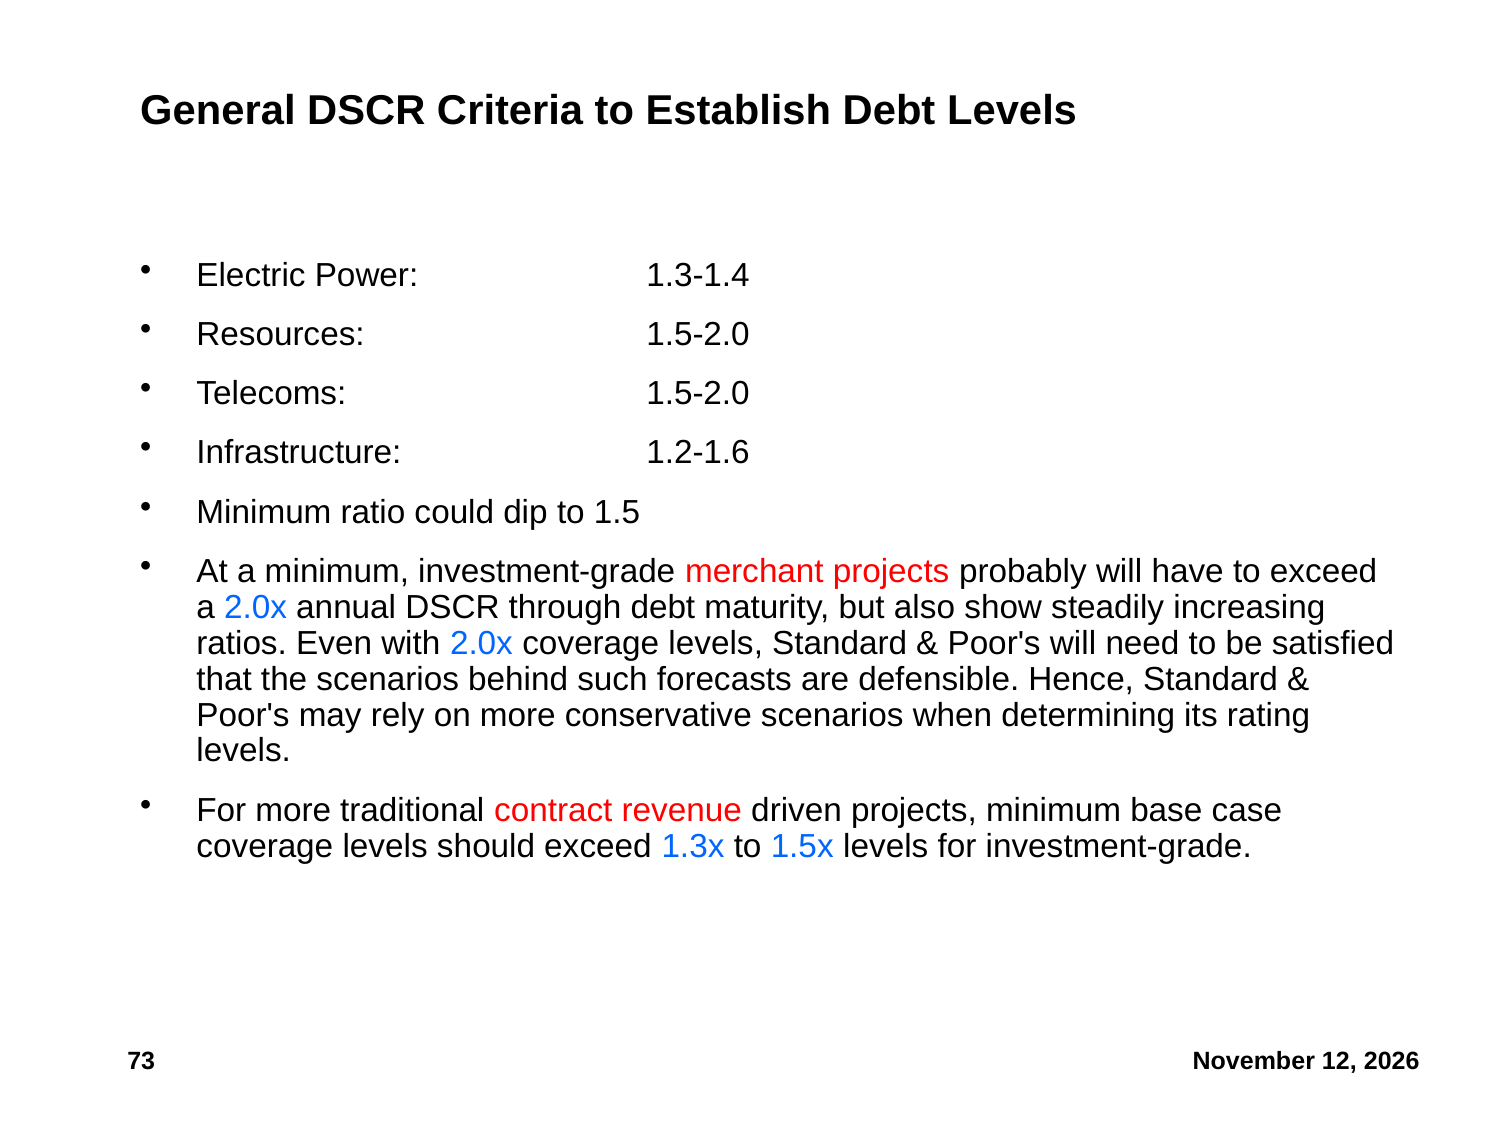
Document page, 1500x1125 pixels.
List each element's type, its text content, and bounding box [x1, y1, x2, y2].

list Electric Power: 1.3-1.4 Resources: 1.5-2.0 Telecoms: 1.5-2.0 Infrastructure: 1.2-1.6 Minimum ratio could dip to 1.5 At a minimum, investment-grade merchant projects probably will have to exceed a 2.0x annual DSCR through debt maturity, but also show steadily increasing ratios. Even with 2.0x coverage levels, Standard & Poor's will need to be satisfied that the scenarios behind such forecasts are defensible. Hence, Standard & Poor's may rely on more conservative scenarios when determining its rating levels. For more traditional contract revenue driven projects, minimum base case coverage levels should exceed 1.3x to 1.5x levels for investment-grade. [124, 249, 1413, 1001]
title General DSCR Criteria to Establish Debt Levels [124, 74, 1376, 226]
